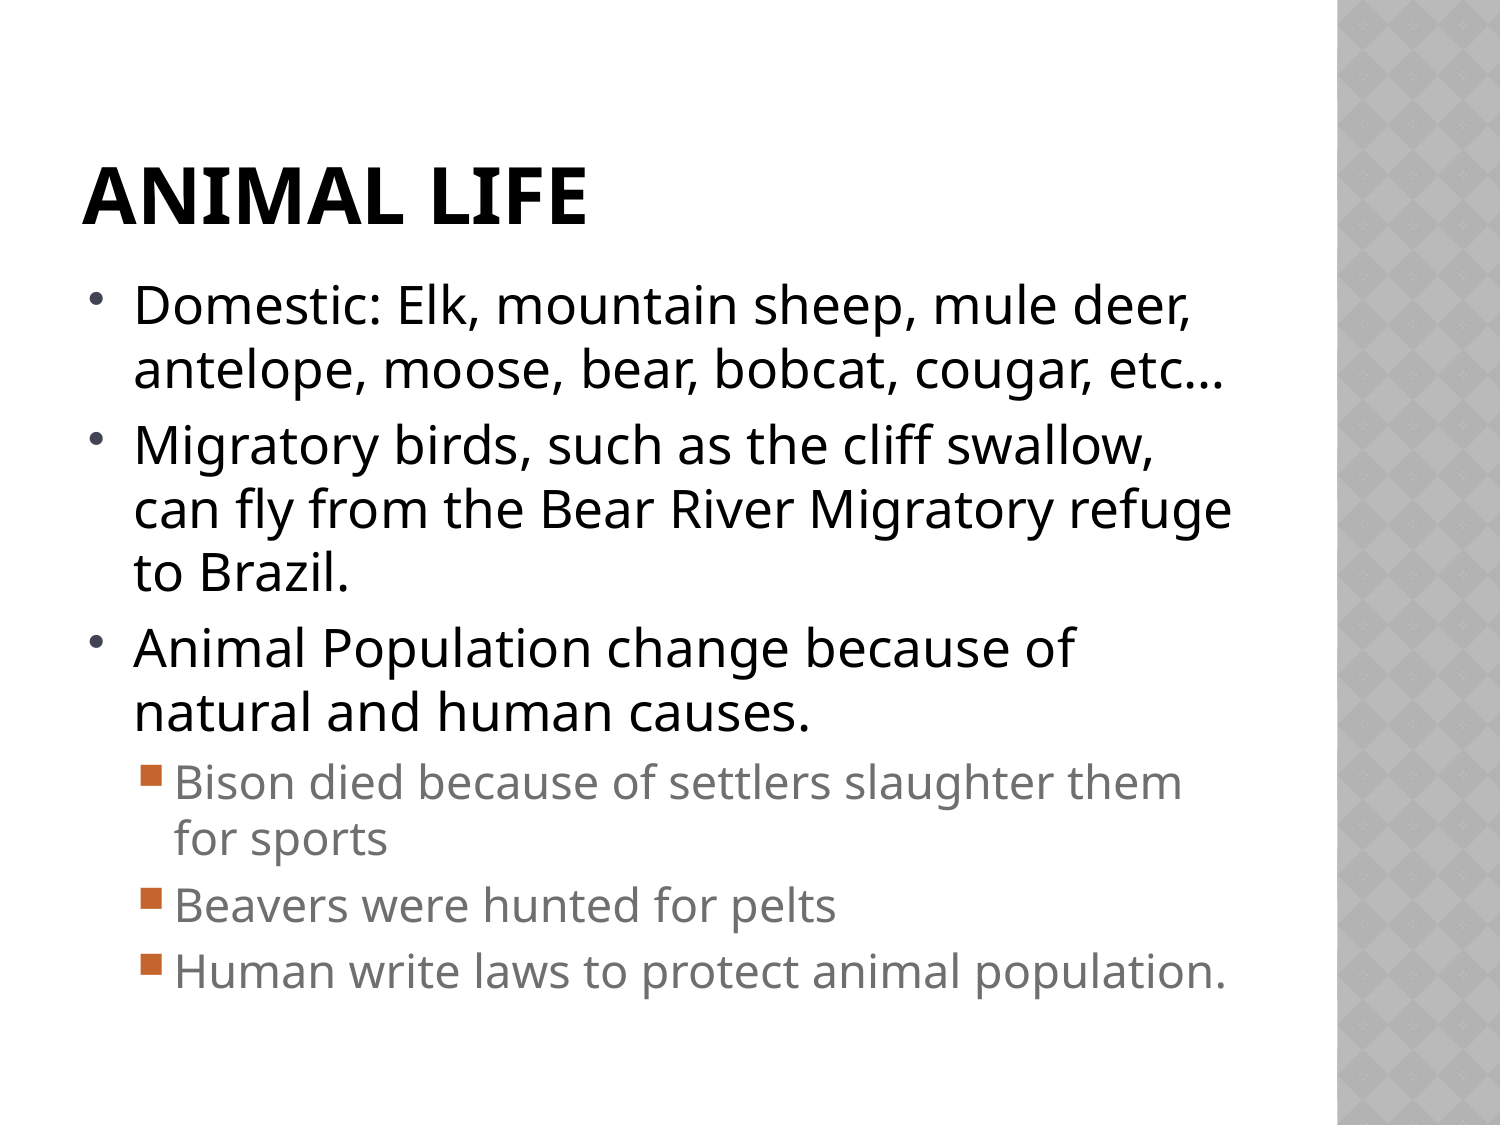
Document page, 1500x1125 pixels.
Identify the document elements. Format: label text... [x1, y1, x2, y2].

title Animal Life [75, 52, 1263, 240]
list Domestic: Elk, mountain sheep, mule deer, antelope, moose, bear, bobcat, cougar, etc… Migratory birds, such as the cliff swallow, can fly from the Bear River Migratory refuge to Brazil. Animal Population change because of natural and human causes. Bison died because of settlers slaughter them for sports Beavers were hunted for pelts Human write laws to protect animal population. [75, 264, 1263, 1059]
